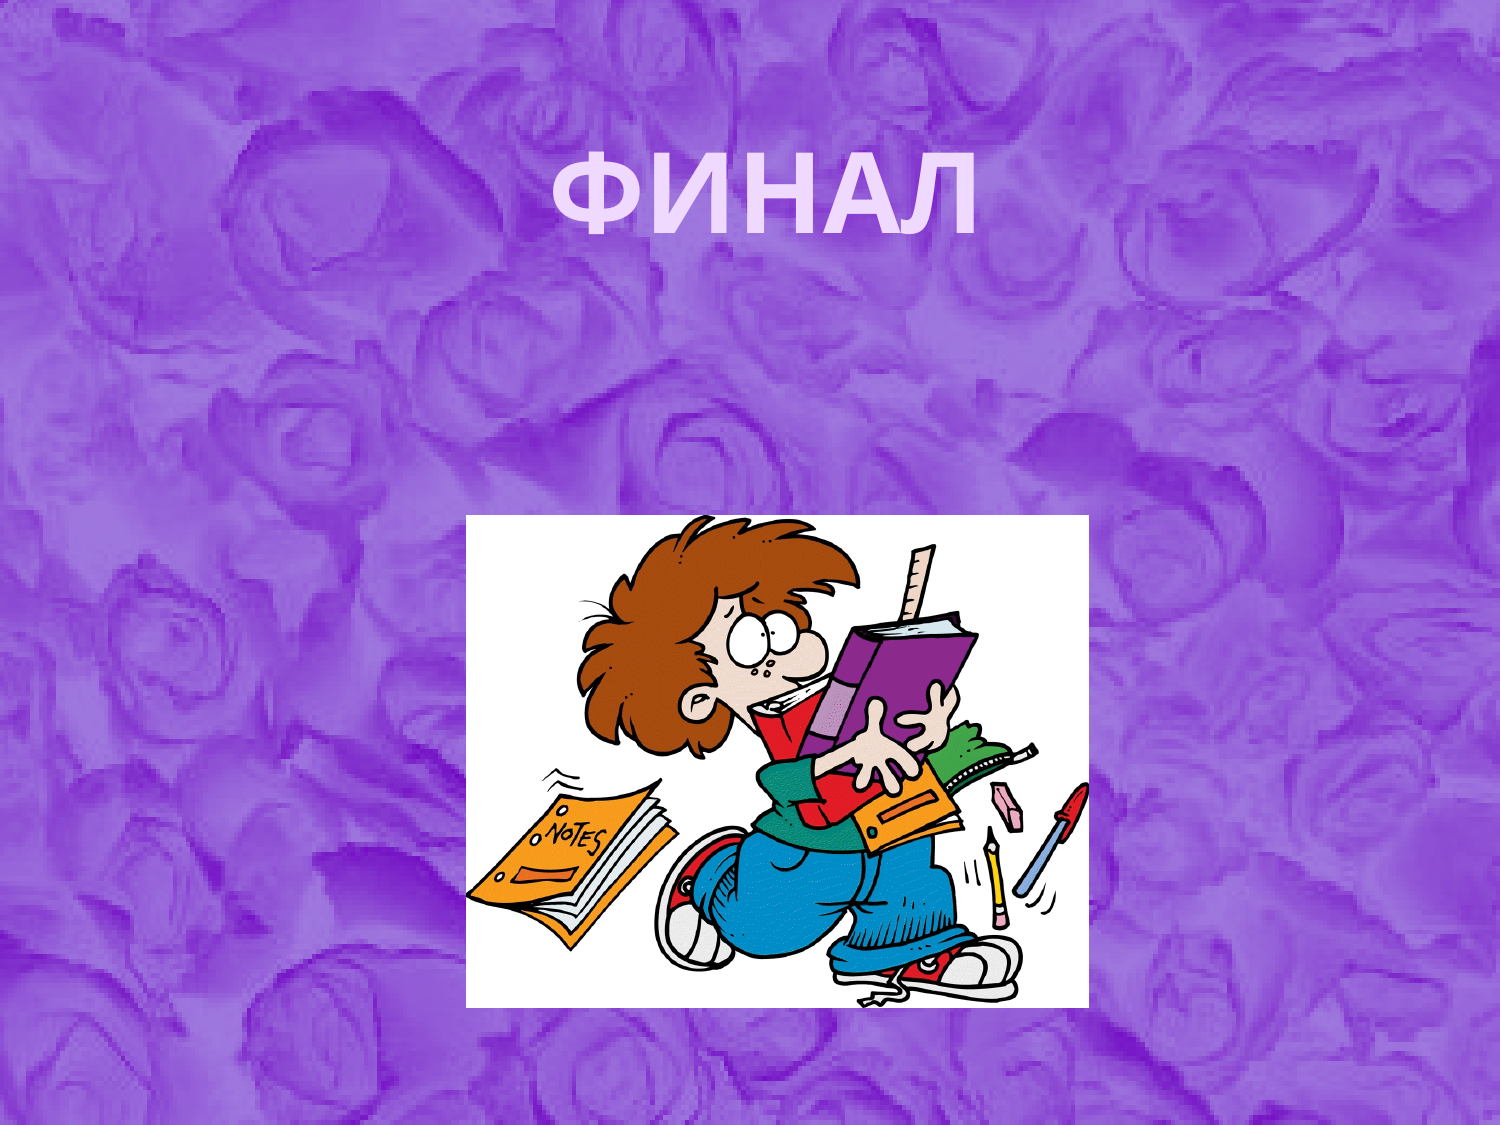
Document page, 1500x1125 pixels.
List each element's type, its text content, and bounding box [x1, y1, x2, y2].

text_box ФИНАЛ [532, 113, 1000, 264]
picture [466, 514, 1090, 1008]
